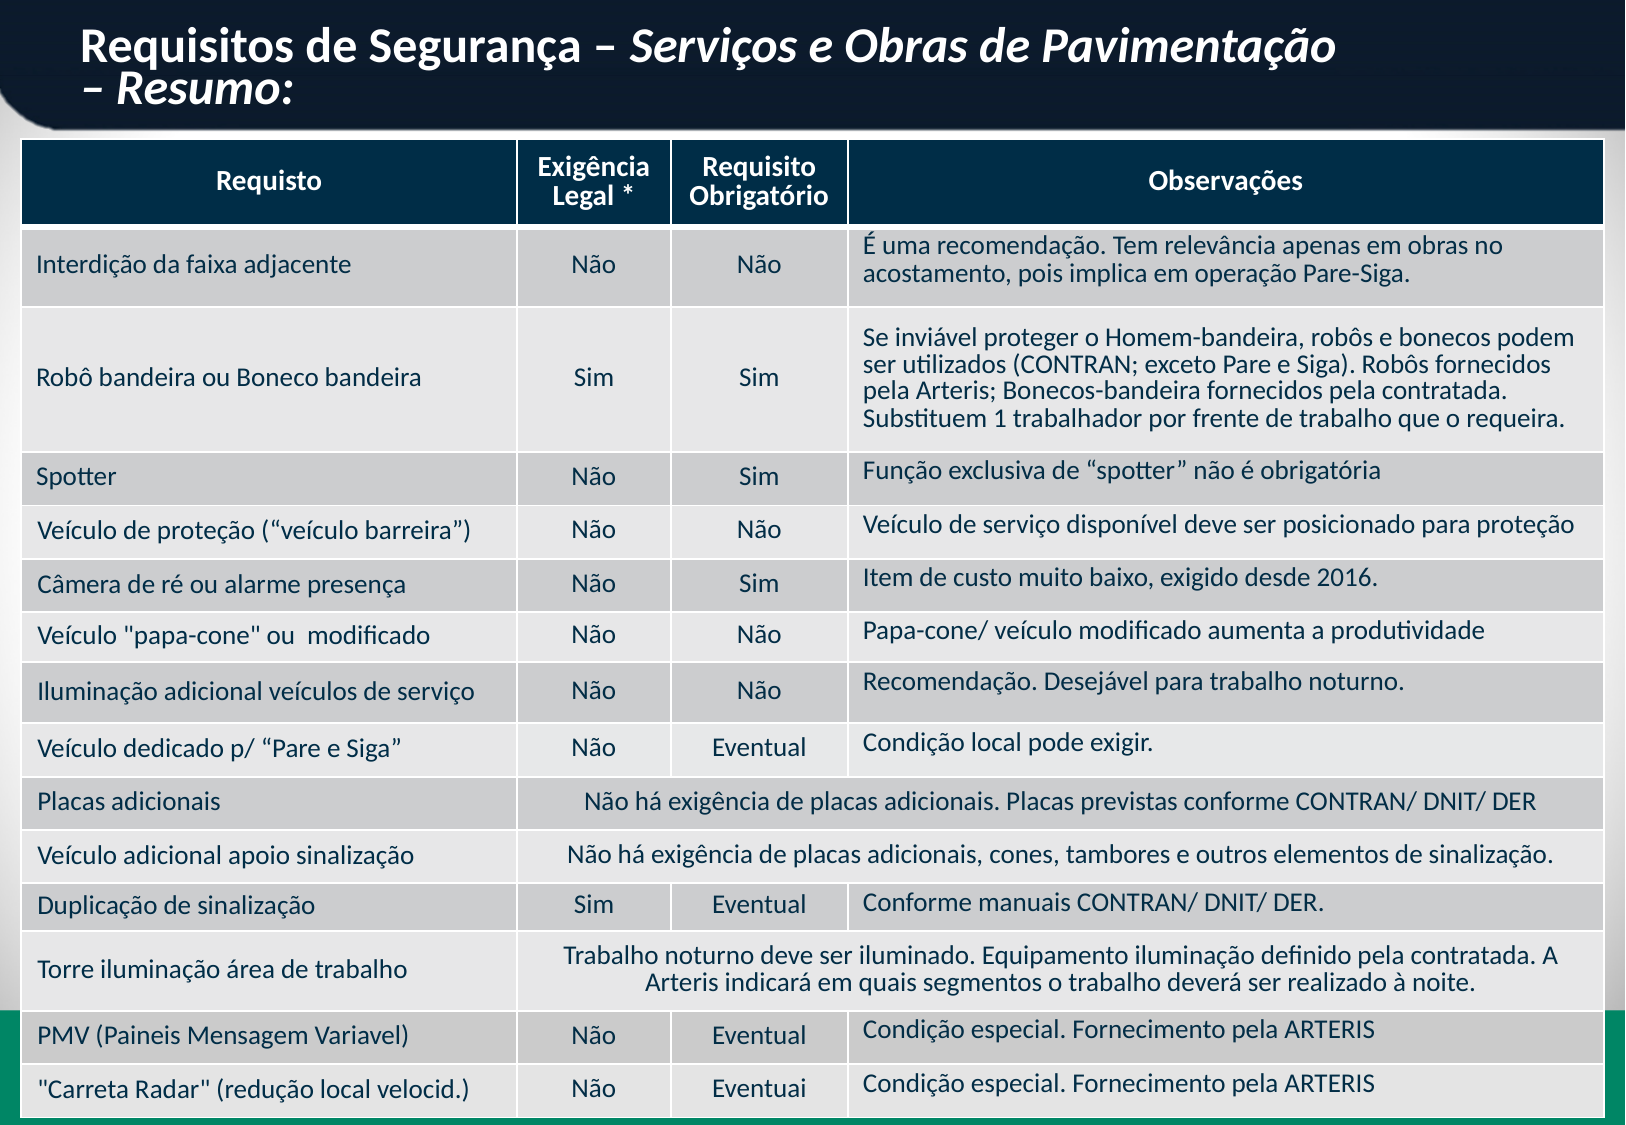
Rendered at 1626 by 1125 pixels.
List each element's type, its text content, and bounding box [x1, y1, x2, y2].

table_cell Duplicação de sinalização [22, 884, 516, 930]
table_header Observações [849, 140, 1603, 224]
table_cell Eventual [672, 724, 847, 776]
table_cell Condição local pode exigir. [849, 724, 1603, 776]
table_cell "Carreta Radar" (redução local velocid.) [22, 1065, 516, 1117]
table_cell Eventual [672, 1012, 847, 1063]
table_cell Sim [672, 453, 847, 505]
table_cell Se inviável proteger o Homem-bandeira, robôs e bonecos podem ser utilizados (CONTRAN; exceto Pare e Siga). Robôs fornecidos pela Arteris; Bonecos-bandeira fornecidos pela contratada. Substituem 1 trabalhador por frente de trabalho que o requeira. [849, 308, 1603, 451]
table_cell Veículo de serviço disponível deve ser posicionado para proteção [849, 506, 1603, 558]
table_cell Veículo de proteção (“veículo barreira”) [22, 506, 516, 558]
table_cell Sim [672, 560, 847, 611]
picture [0, 0, 1625, 1125]
table_cell Não [518, 724, 670, 776]
table_cell Spotter [22, 453, 516, 505]
table_cell Sim [672, 308, 847, 451]
table_cell Não [518, 613, 670, 661]
table_cell Item de custo muito baixo, exigido desde 2016. [849, 560, 1603, 611]
table_cell Função exclusiva de “spotter” não é obrigatória [849, 453, 1603, 505]
table_cell PMV (Paineis Mensagem Variavel) [22, 1012, 516, 1063]
table_cell Robô bandeira ou Boneco bandeira [22, 308, 516, 451]
text_box Requisitos de Segurança – Serviços e Obras de Pavimentação – Resumo: [80, 30, 1346, 115]
table_cell Não [672, 506, 847, 558]
table_cell Iluminação adicional veículos de serviço [22, 663, 516, 722]
table_cell Não [518, 560, 670, 611]
table_cell Placas adicionais [22, 778, 516, 829]
table_cell É uma recomendação. Tem relevância apenas em obras no acostamento, pois implica em operação Pare-Siga. [849, 230, 1603, 306]
table_cell Eventual [672, 884, 847, 930]
table_cell Veículo dedicado p/ “Pare e Siga” [22, 724, 516, 776]
table_cell Interdição da faixa adjacente [22, 230, 516, 306]
table_cell Câmera de ré ou alarme presença [22, 560, 516, 611]
table_cell Eventuai [672, 1065, 847, 1117]
table_cell Não [518, 230, 670, 306]
table_cell Não [518, 453, 670, 505]
table_cell Condição especial. Fornecimento pela ARTERIS [849, 1065, 1603, 1117]
table_cell Não [672, 230, 847, 306]
table_cell Não [672, 613, 847, 661]
table_cell Papa-cone/ veículo modificado aumenta a produtividade [849, 613, 1603, 661]
table_cell Sim [518, 308, 670, 451]
table_cell Recomendação. Desejável para trabalho noturno. [849, 663, 1603, 722]
table_header Exigência Legal * [518, 140, 670, 224]
table_cell Torre iluminação área de trabalho [22, 932, 516, 1010]
table_cell Sim [518, 884, 670, 930]
table_cell Não há exigência de placas adicionais, cones, tambores e outros elementos de sinalização. [518, 831, 1603, 882]
table_header Requisto [22, 140, 516, 224]
table_cell Conforme manuais CONTRAN/ DNIT/ DER. [849, 884, 1603, 930]
table_cell Não [518, 663, 670, 722]
table_cell Condição especial. Fornecimento pela ARTERIS [849, 1012, 1603, 1063]
table_header Requisito Obrigatório [672, 140, 847, 224]
table_cell Não há exigência de placas adicionais. Placas previstas conforme CONTRAN/ DNIT/ DER [518, 778, 1603, 829]
table_cell Não [518, 1012, 670, 1063]
table_cell Veículo adicional apoio sinalização [22, 831, 516, 882]
table_cell Não [518, 506, 670, 558]
table_cell Não [672, 663, 847, 722]
table_cell Veículo "papa-cone" ou modificado [22, 613, 516, 661]
table_cell Trabalho noturno deve ser iluminado. Equipamento iluminação definido pela contratada. A Arteris indicará em quais segmentos o trabalho deverá ser realizado à noite. [518, 932, 1603, 1010]
table_cell Não [518, 1065, 670, 1117]
